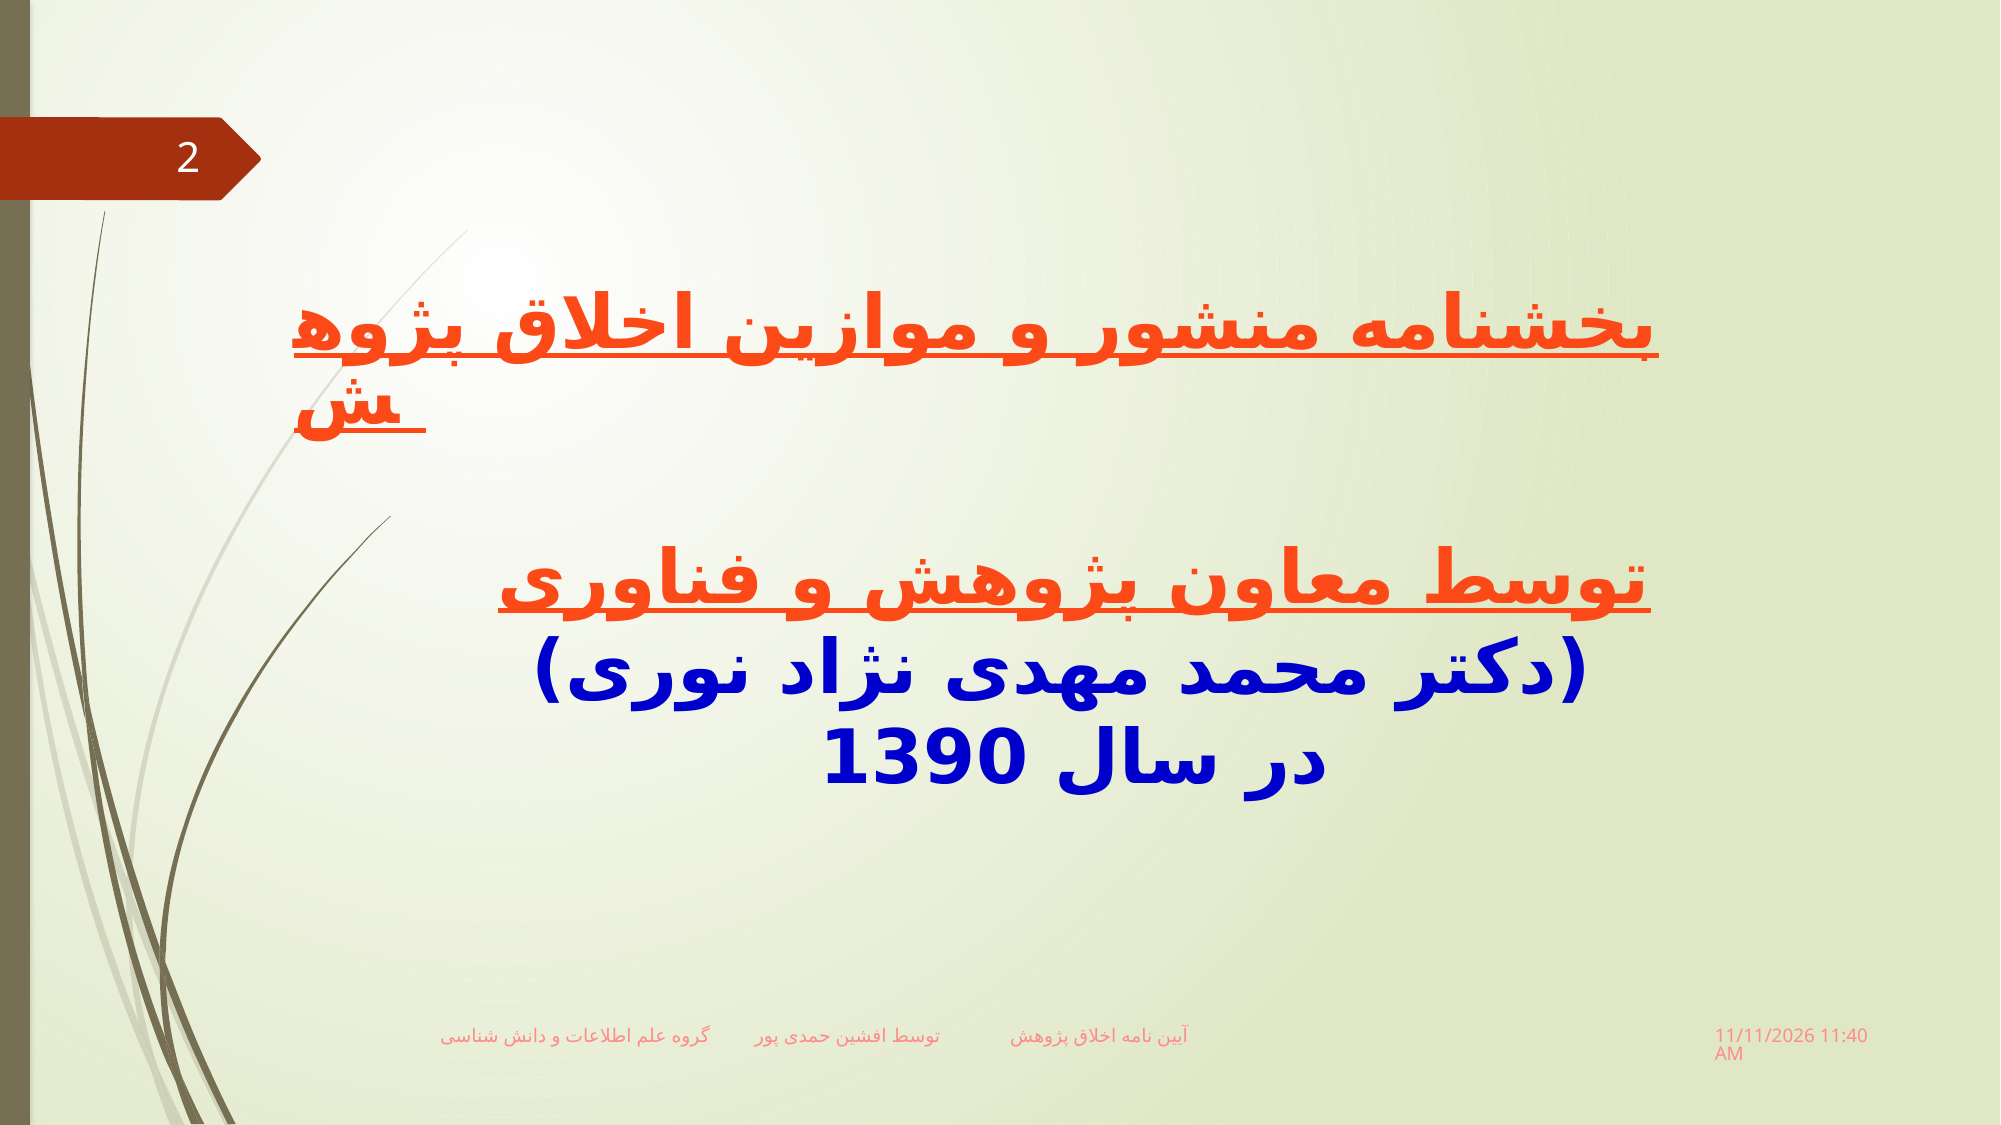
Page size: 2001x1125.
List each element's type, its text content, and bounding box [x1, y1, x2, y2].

slide_number 17 دسامبر 18 [1699, 1005, 1888, 1067]
slide_number 2 [87, 129, 216, 190]
title بخشنامه منشور و موازین اخلاق پژوهش توسط معاون پژوهش و فناوری (دکتر محمد مهدی نژاد نوری) در سال 1390 [343, 266, 1806, 673]
footer آیین نامه اخلاق پژوهش توسط افشین حمدی پور گروه علم اطلاعات و دانش شناسی [424, 1006, 1675, 1067]
